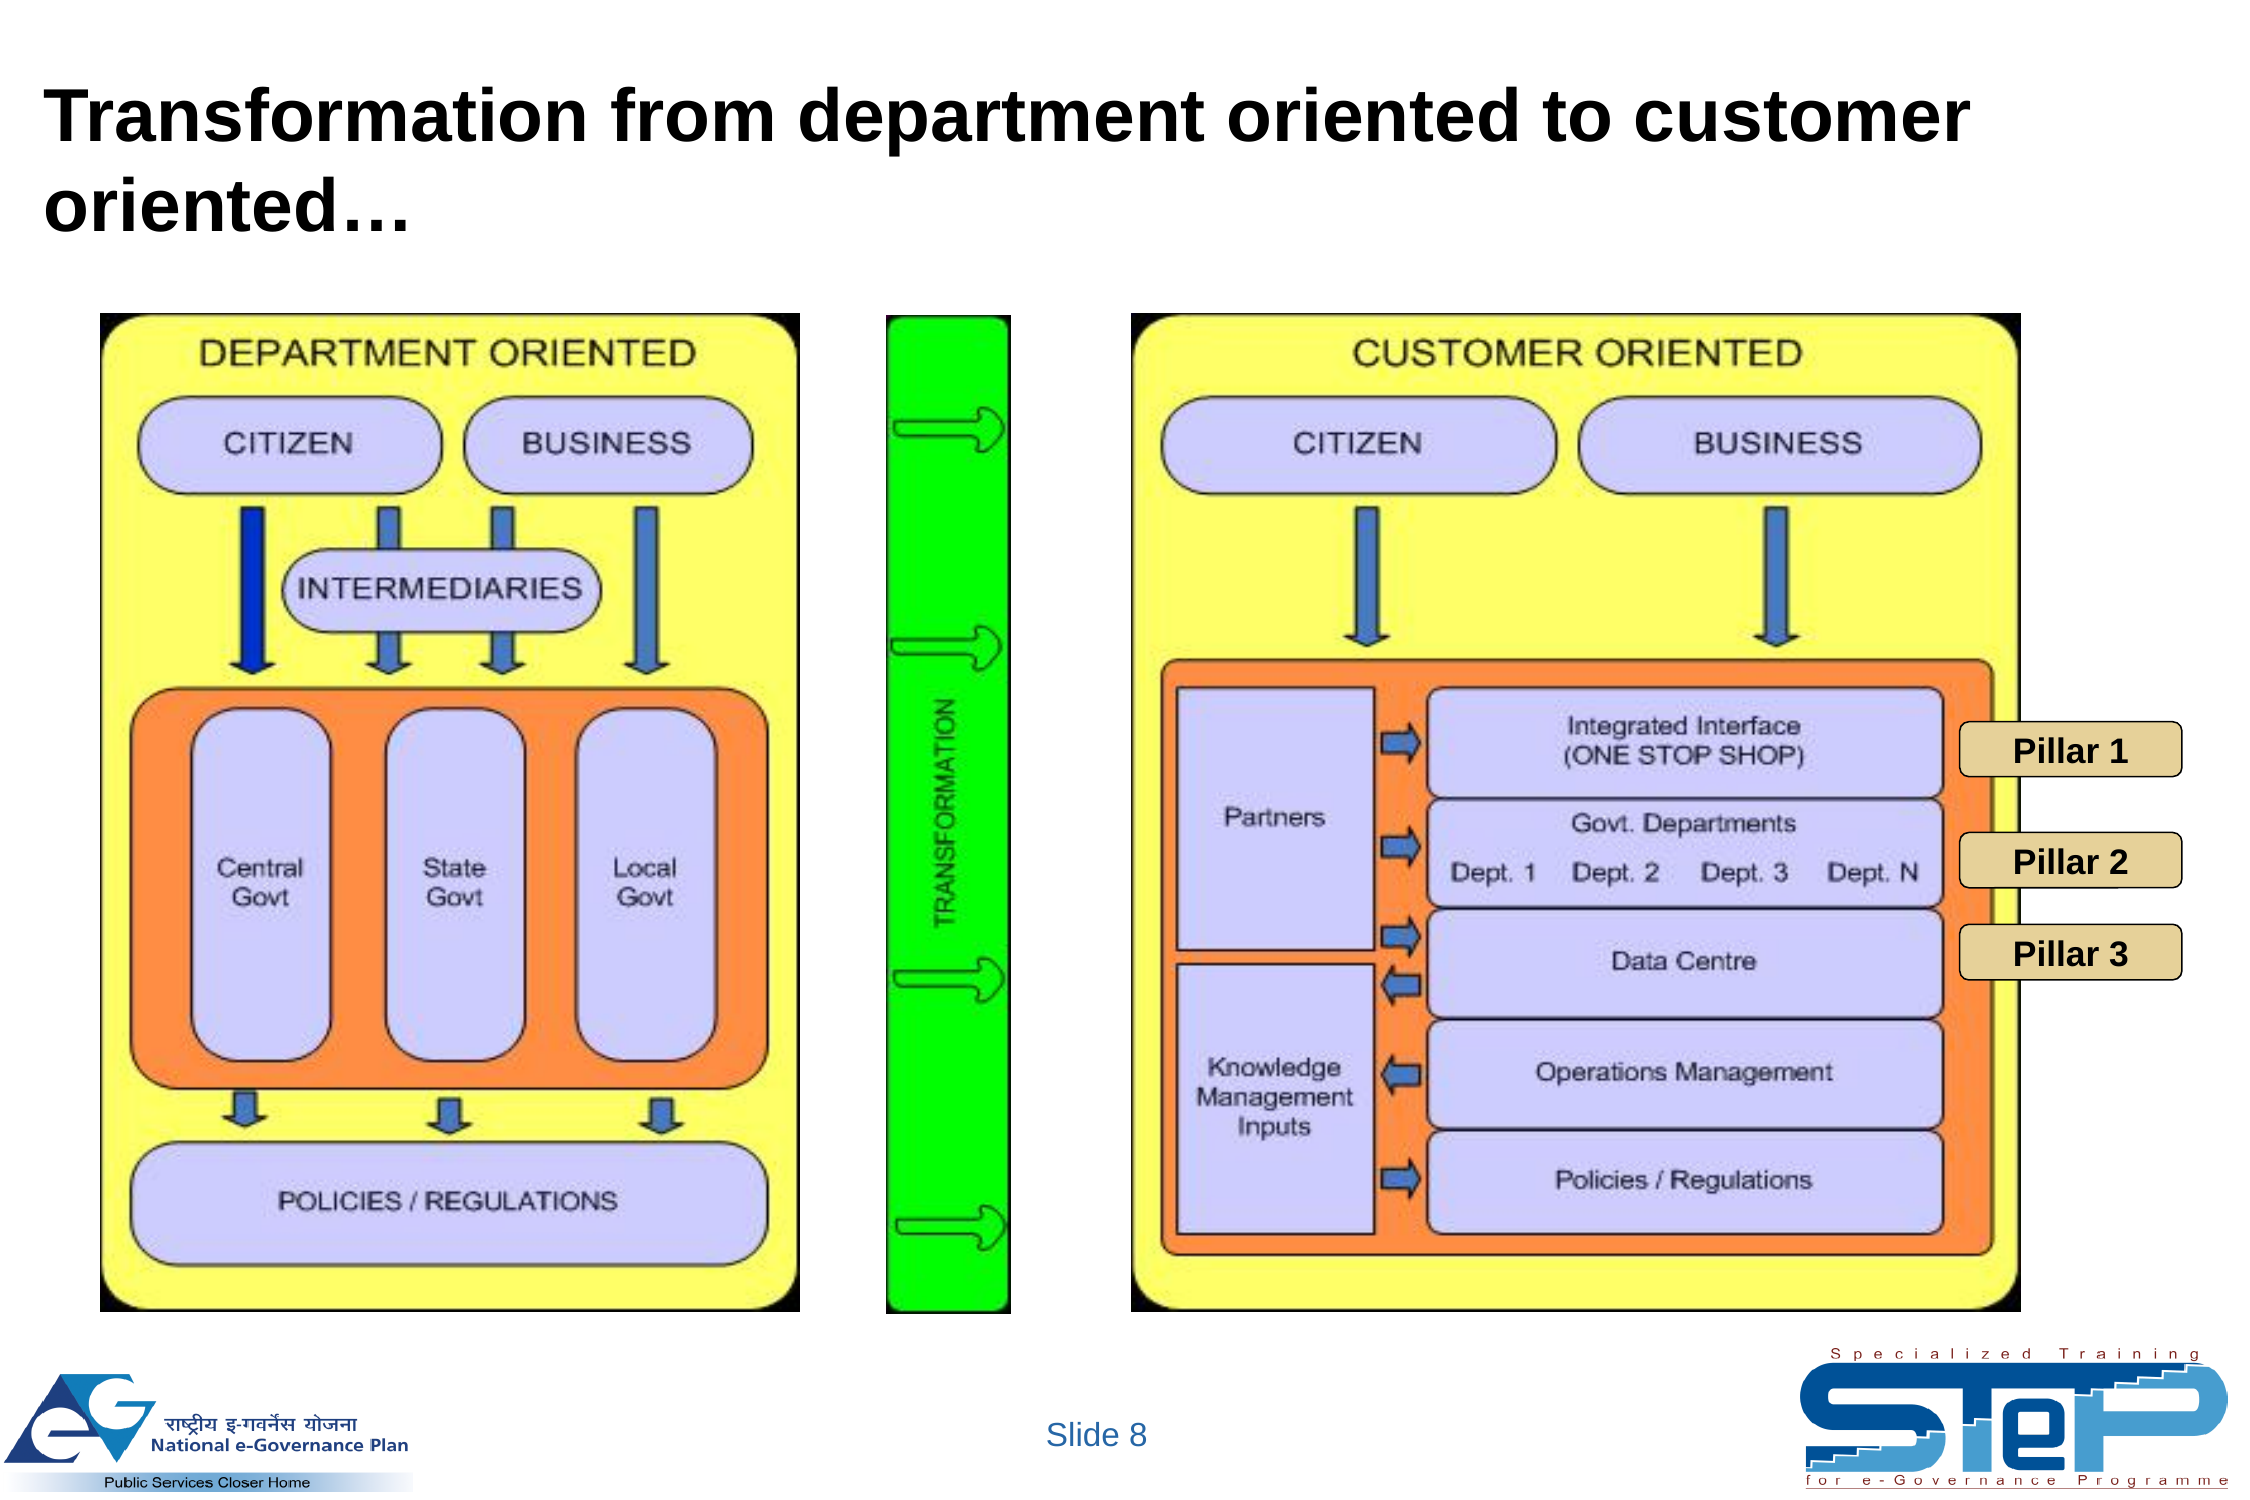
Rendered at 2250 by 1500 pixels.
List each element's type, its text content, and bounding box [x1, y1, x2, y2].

title Transformation from department oriented to customer oriented… [44, 66, 2211, 232]
picture [1800, 1348, 2228, 1489]
picture [3, 1374, 413, 1492]
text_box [100, 313, 2183, 1315]
